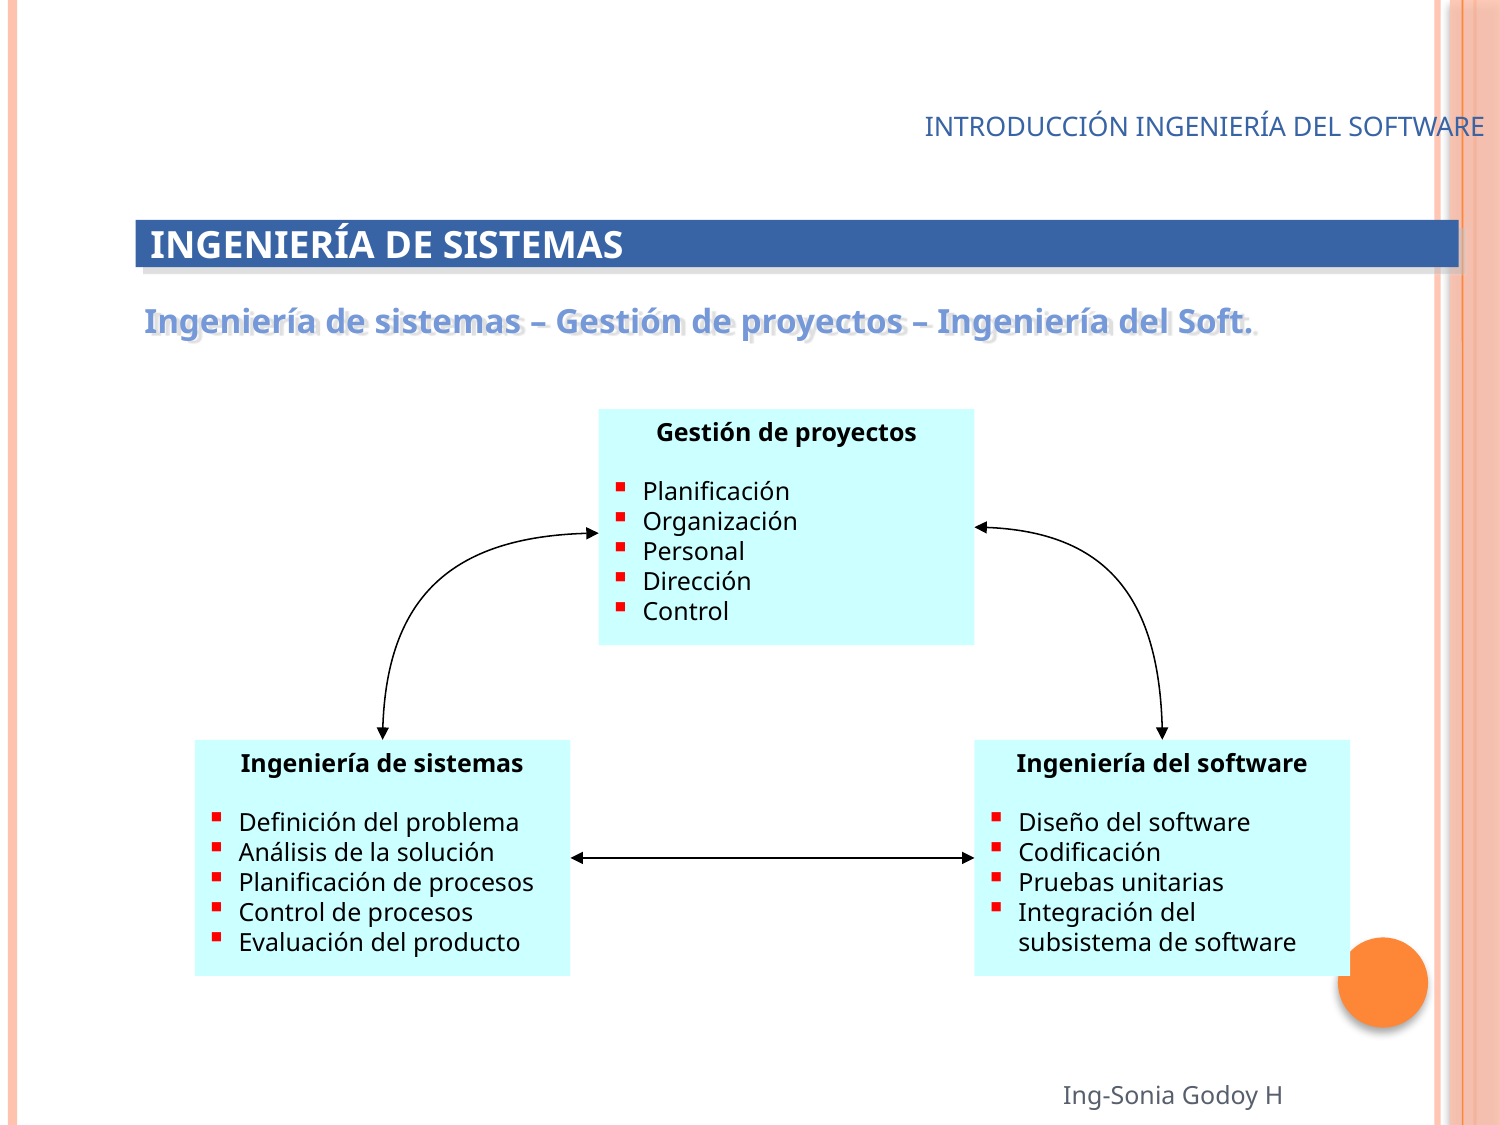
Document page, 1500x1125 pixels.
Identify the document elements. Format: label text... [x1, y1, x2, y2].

title Introducción Ingeniería del Software [150, 101, 1500, 150]
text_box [974, 739, 1351, 977]
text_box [974, 527, 1163, 740]
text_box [382, 533, 599, 741]
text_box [194, 739, 571, 977]
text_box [598, 408, 975, 646]
text_box INGENIERÍA DE SISTEMAS [135, 219, 1459, 268]
footer Ing-Sonia Godoy H [773, 1065, 1299, 1125]
text_box Ingeniería de sistemas – Gestión de proyectos – Ingeniería del Soft. [135, 290, 1459, 350]
